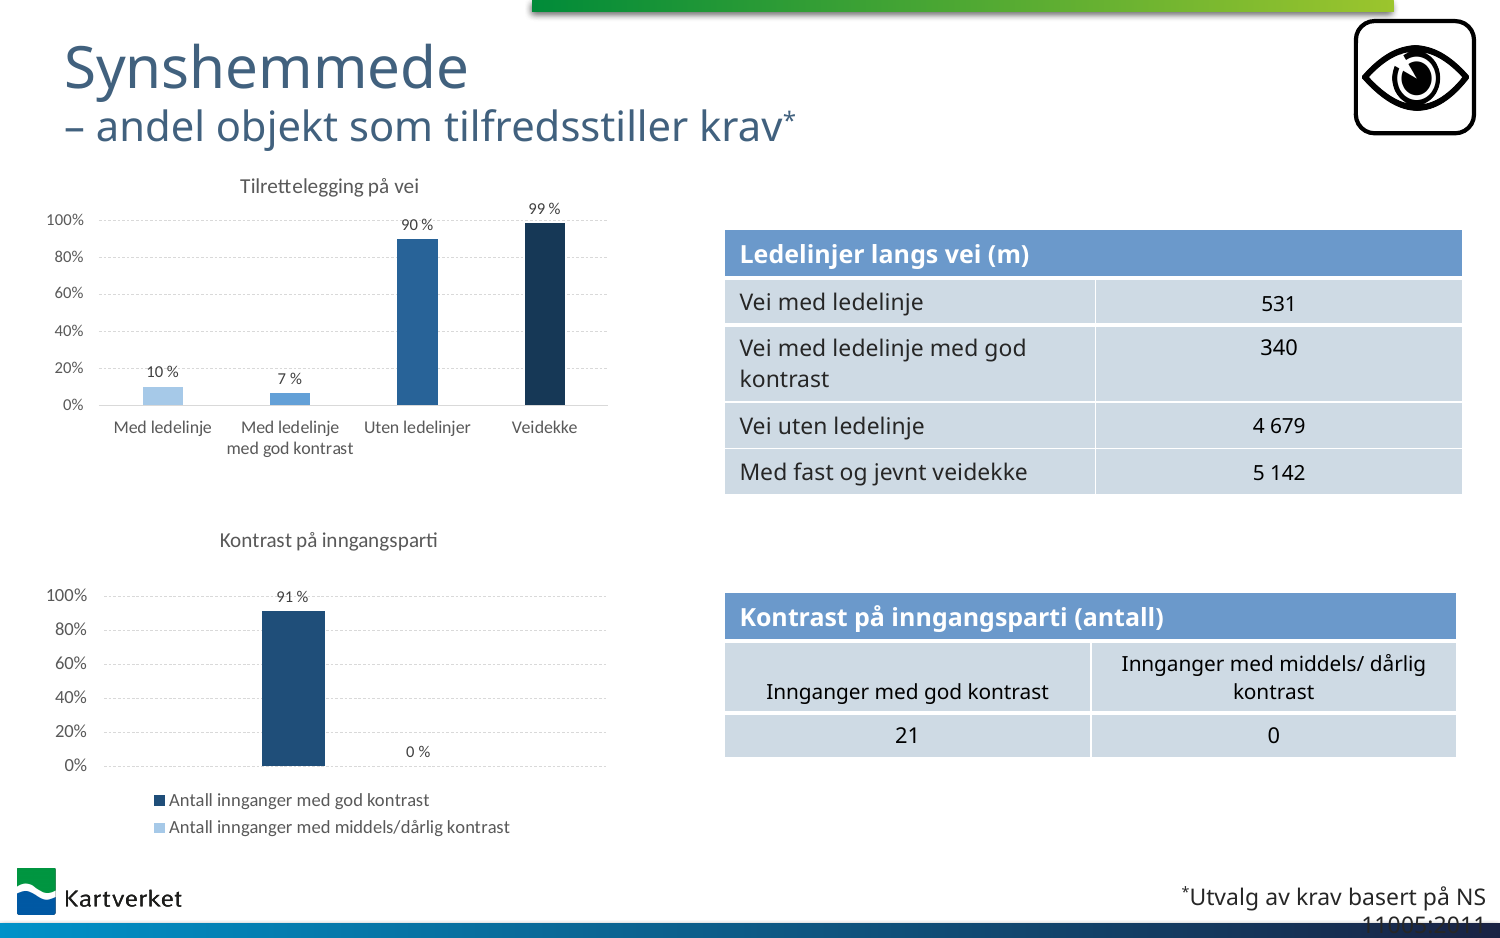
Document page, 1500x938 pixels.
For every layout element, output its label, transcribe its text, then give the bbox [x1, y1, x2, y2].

table_cell Vei med ledelinje med god kontrast [725, 327, 1095, 401]
table_cell 531 [1096, 280, 1462, 323]
text_box *Utvalg av krav basert på NS 11005:2011 [1068, 873, 1500, 938]
table_cell 340 [1096, 327, 1462, 401]
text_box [1355, 20, 1475, 134]
table_header Kontrast på inngangsparti (antall) [725, 593, 1456, 639]
table_cell 4 679 [1096, 403, 1462, 448]
table_cell 0 [1092, 715, 1456, 757]
text_box Synshemmede – andel objekt som tilfredsstiller krav* [49, 24, 1431, 158]
picture [41, 520, 617, 846]
picture [41, 166, 618, 492]
table_cell Innganger med god kontrast [725, 643, 1090, 711]
table_cell Vei med ledelinje [725, 280, 1095, 323]
table_cell Vei uten ledelinje [725, 403, 1095, 448]
table_cell 5 142 [1096, 449, 1462, 494]
table_cell Med fast og jevnt veidekke [725, 449, 1095, 494]
table_cell 21 [725, 715, 1090, 757]
table_header Ledelinjer langs vei (m) [725, 230, 1462, 276]
table_cell Innganger med middels/ dårlig kontrast [1092, 643, 1456, 711]
